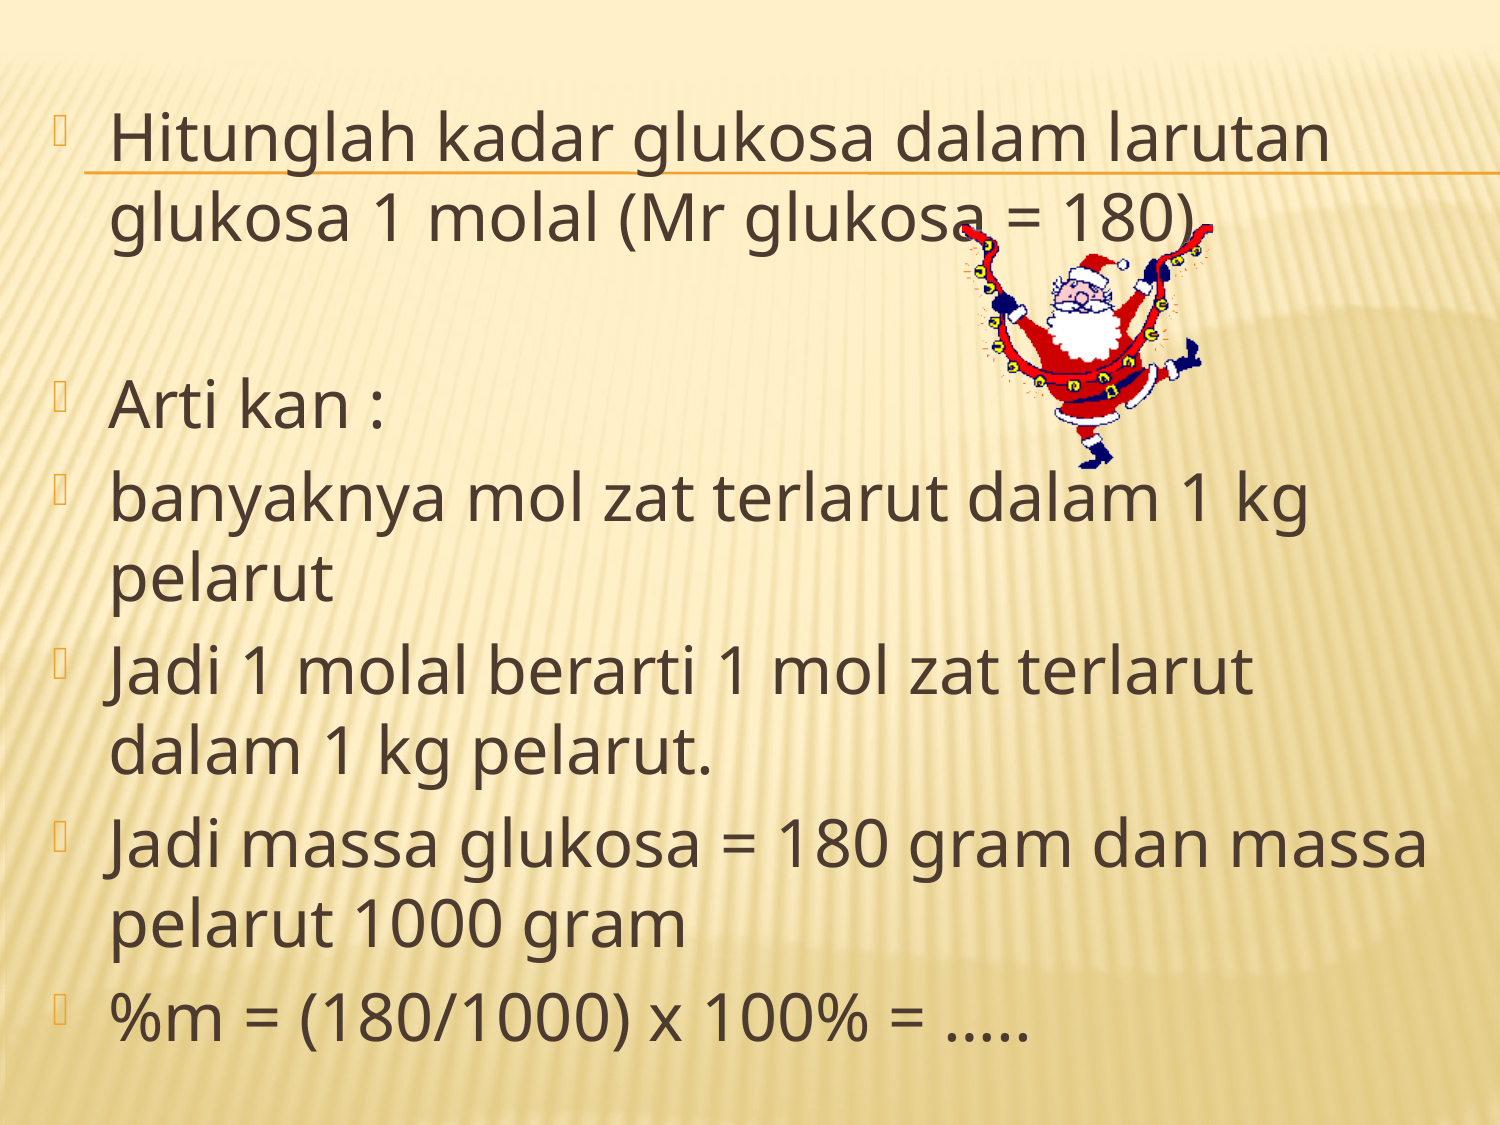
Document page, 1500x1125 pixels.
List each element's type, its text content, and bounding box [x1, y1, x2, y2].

picture [962, 224, 1213, 471]
list Hitunglah kadar glukosa dalam larutan glukosa 1 molal (Mr glukosa = 180) Arti kan : banyaknya mol zat terlarut dalam 1 kg pelarut Jadi 1 molal berarti 1 mol zat terlarut dalam 1 kg pelarut. Jadi massa glukosa = 180 gram dan massa pelarut 1000 gram %m = (180/1000) x 100% = ….. [37, 87, 1463, 1063]
